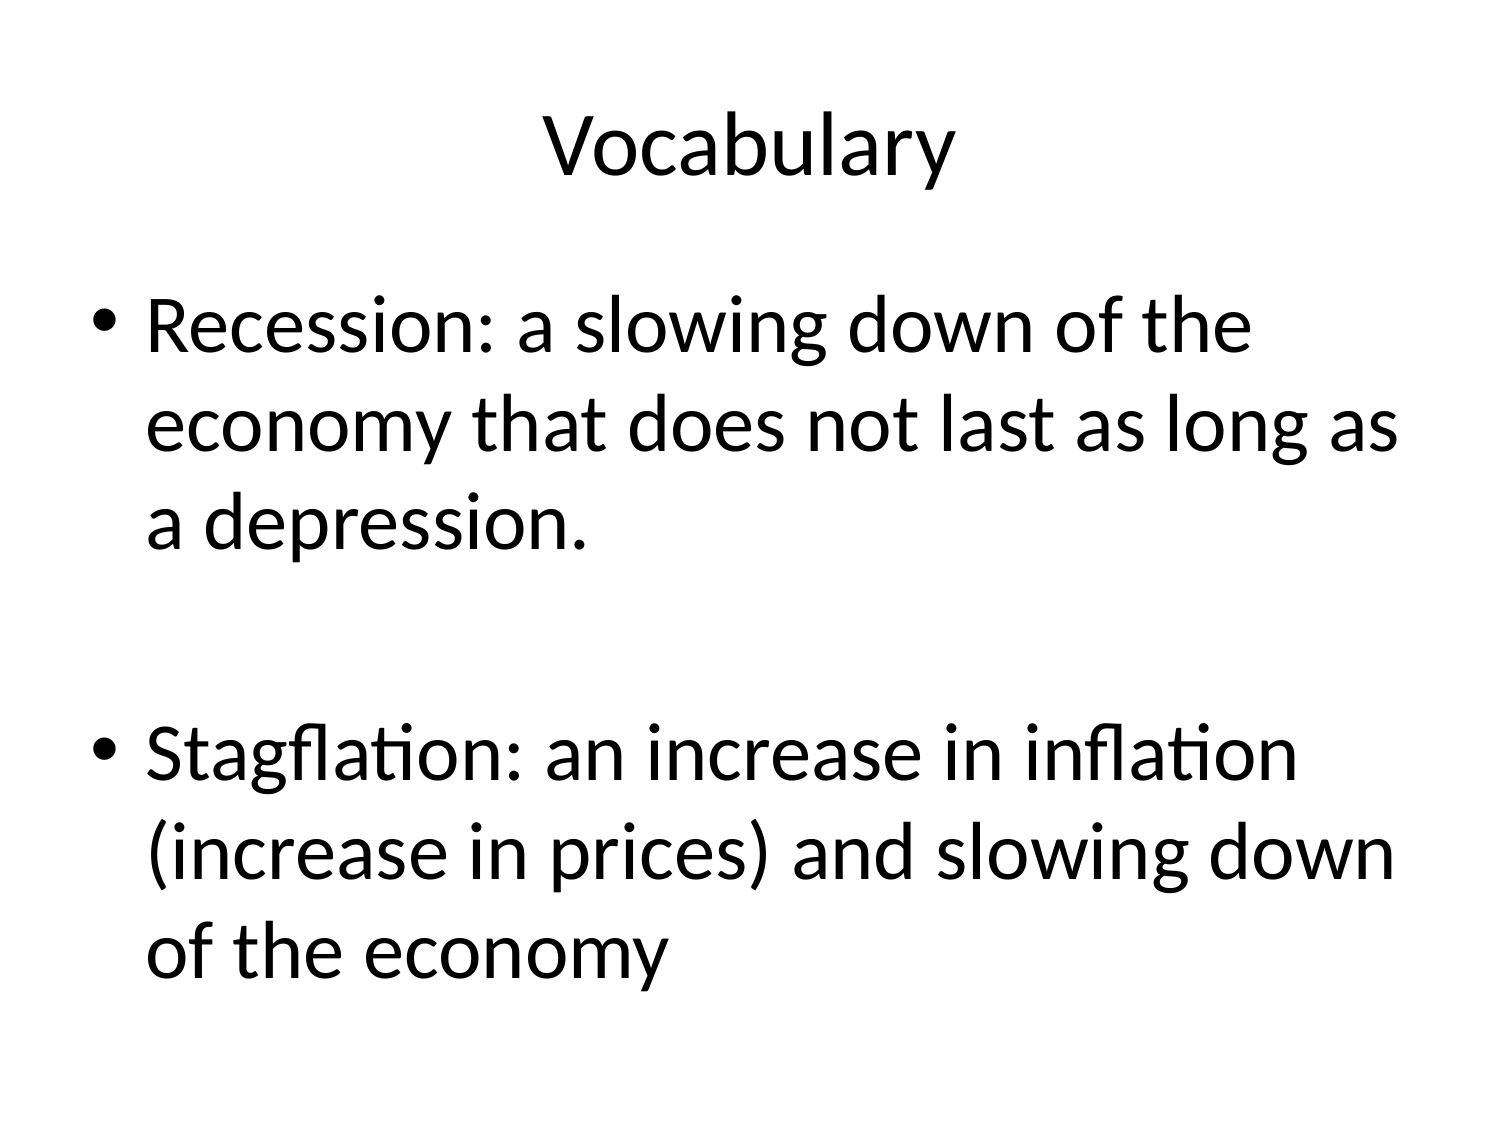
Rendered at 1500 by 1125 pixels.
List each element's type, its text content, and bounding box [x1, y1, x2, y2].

list Recession: a slowing down of the economy that does not last as long as a depression. Stagflation: an increase in inflation (increase in prices) and slowing down of the economy [75, 262, 1425, 1005]
title Vocabulary [75, 45, 1425, 233]
